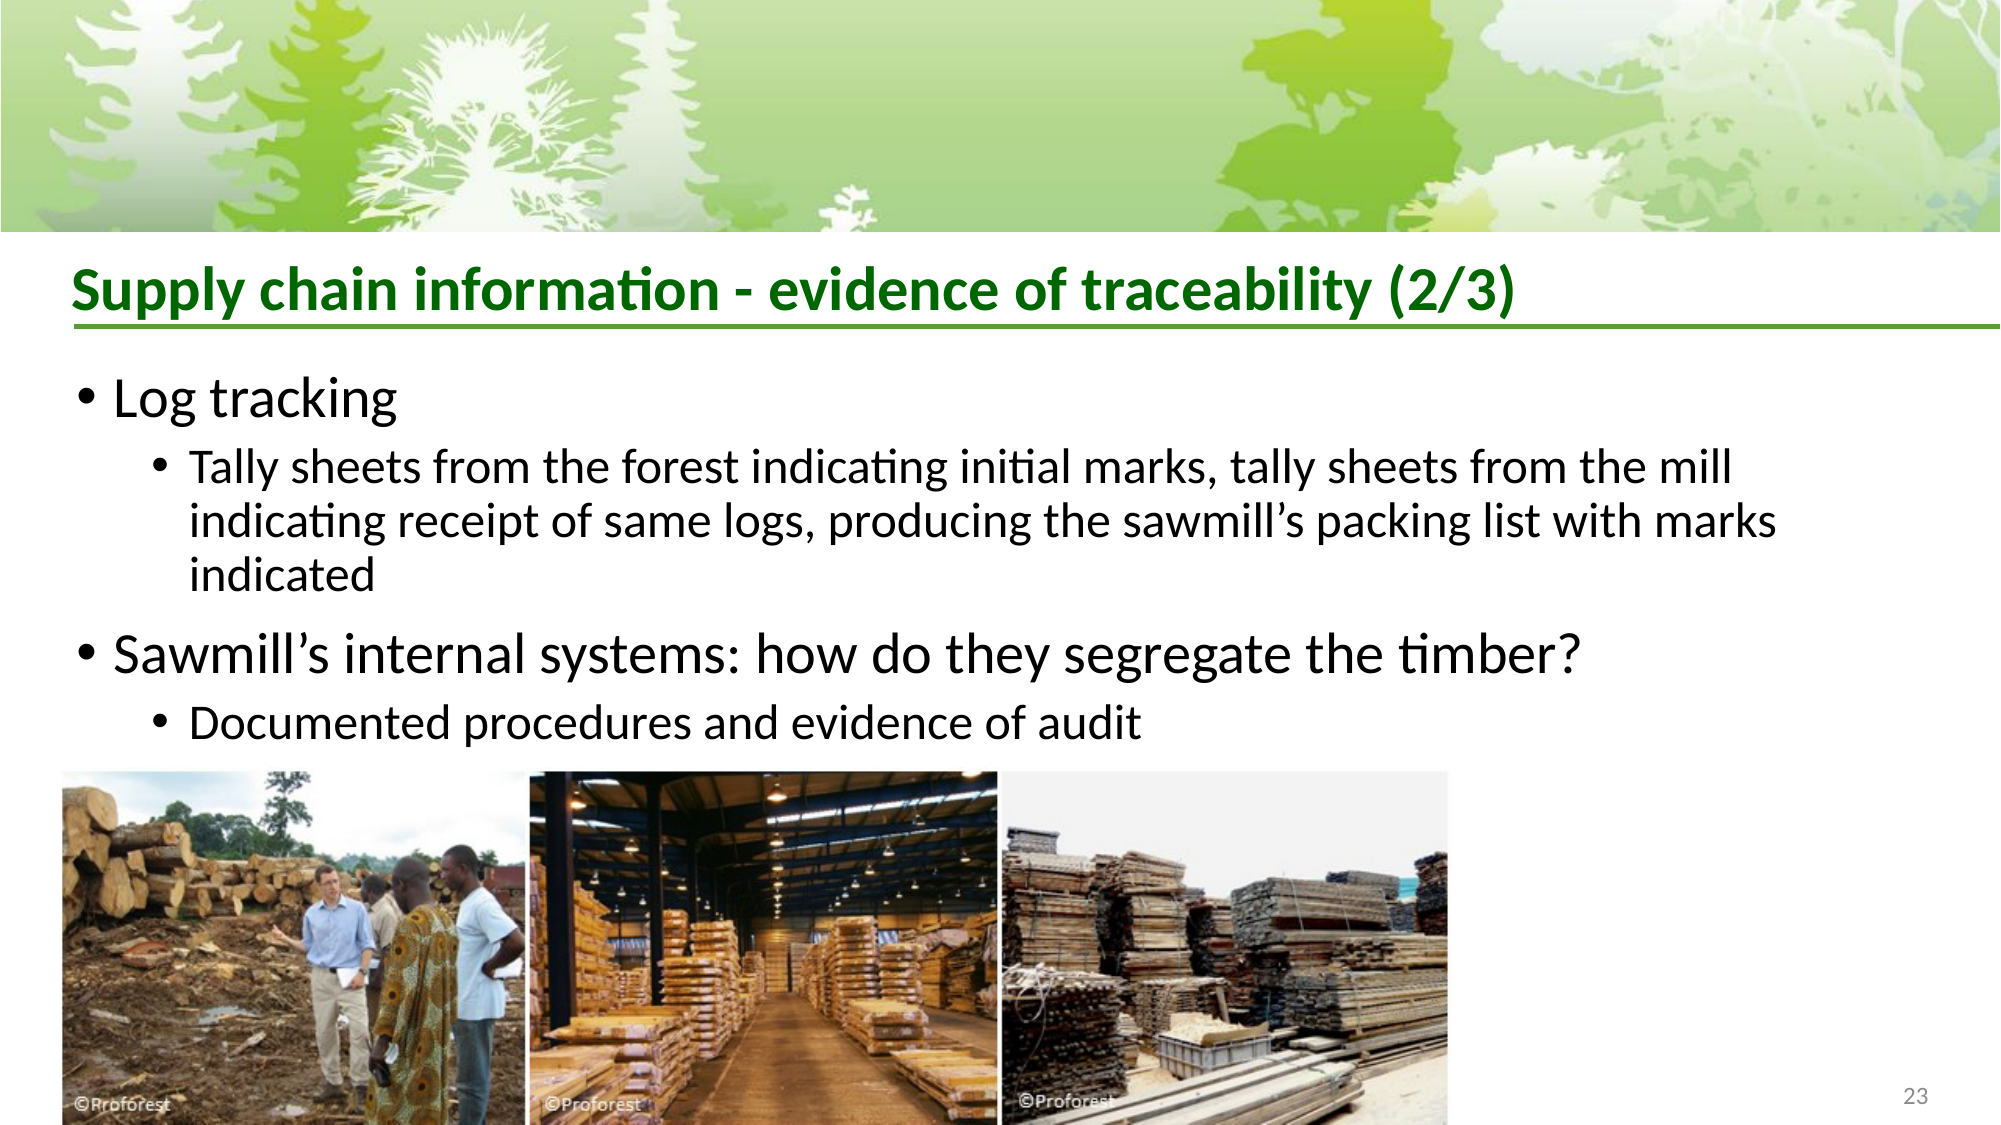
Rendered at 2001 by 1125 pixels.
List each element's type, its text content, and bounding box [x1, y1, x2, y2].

list Log tracking Tally sheets from the forest indicating initial marks, tally sheets from the mill indicating receipt of same logs, producing the sawmill’s packing list with marks indicated Sawmill’s internal systems: how do they segregate the timber? Documented procedures and evidence of audit [61, 359, 1949, 966]
slide_number 23 [1493, 1065, 1944, 1125]
picture [0, 0, 2000, 232]
title Supply chain information - evidence of traceability (2/3) [56, 181, 1782, 399]
picture [61, 767, 1451, 1125]
